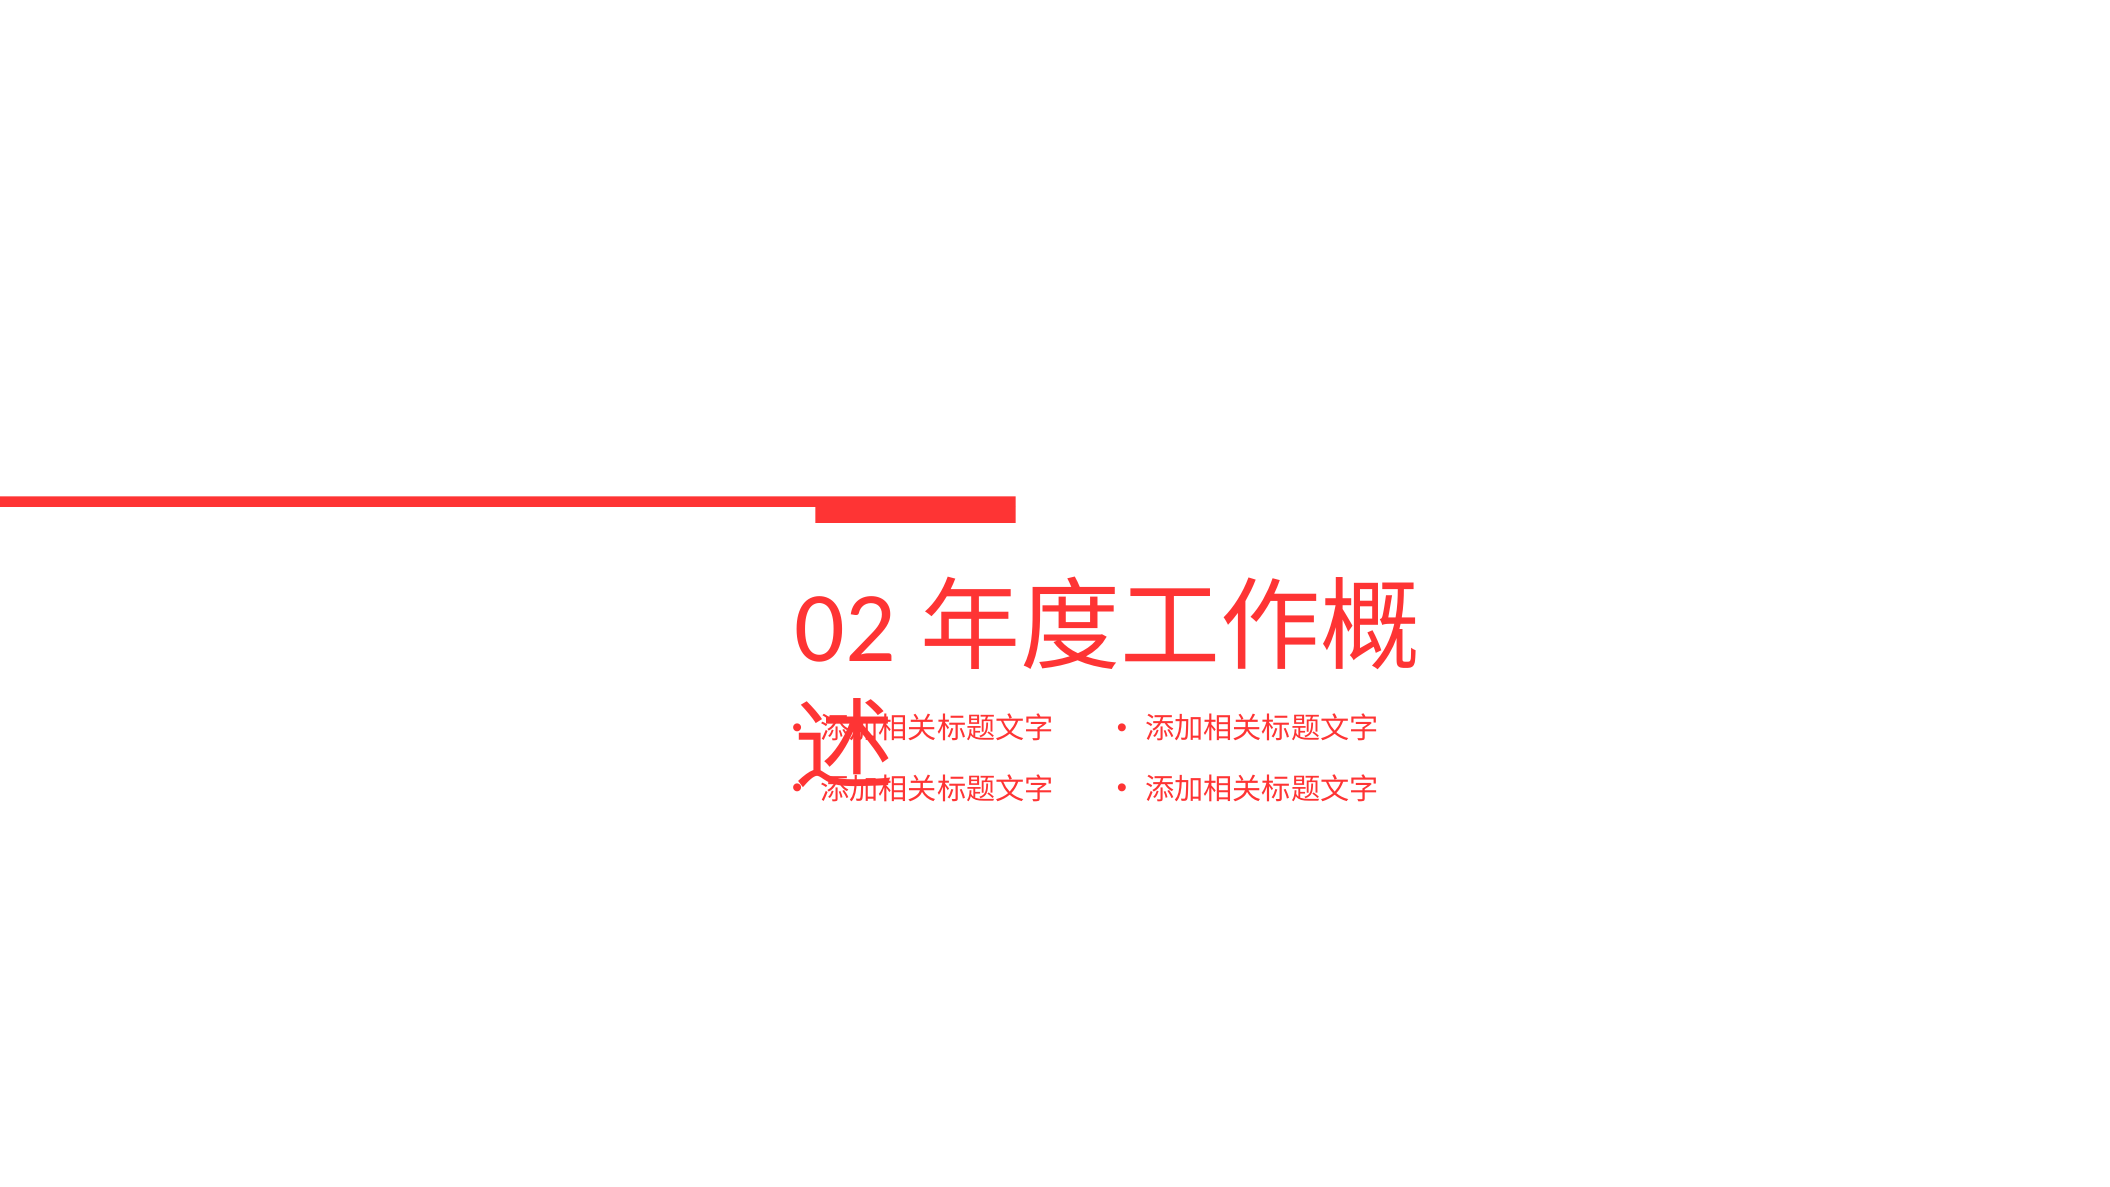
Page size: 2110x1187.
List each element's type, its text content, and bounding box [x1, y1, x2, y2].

text_box 添加相关标题文字 [1102, 702, 1508, 752]
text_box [0, 496, 1016, 523]
text_box 02年度工作概述 [794, 561, 1516, 802]
text_box 添加相关标题文字 [1102, 762, 1508, 813]
text_box 添加相关标题文字 [777, 702, 1102, 752]
text_box 添加相关标题文字 [777, 762, 1102, 813]
